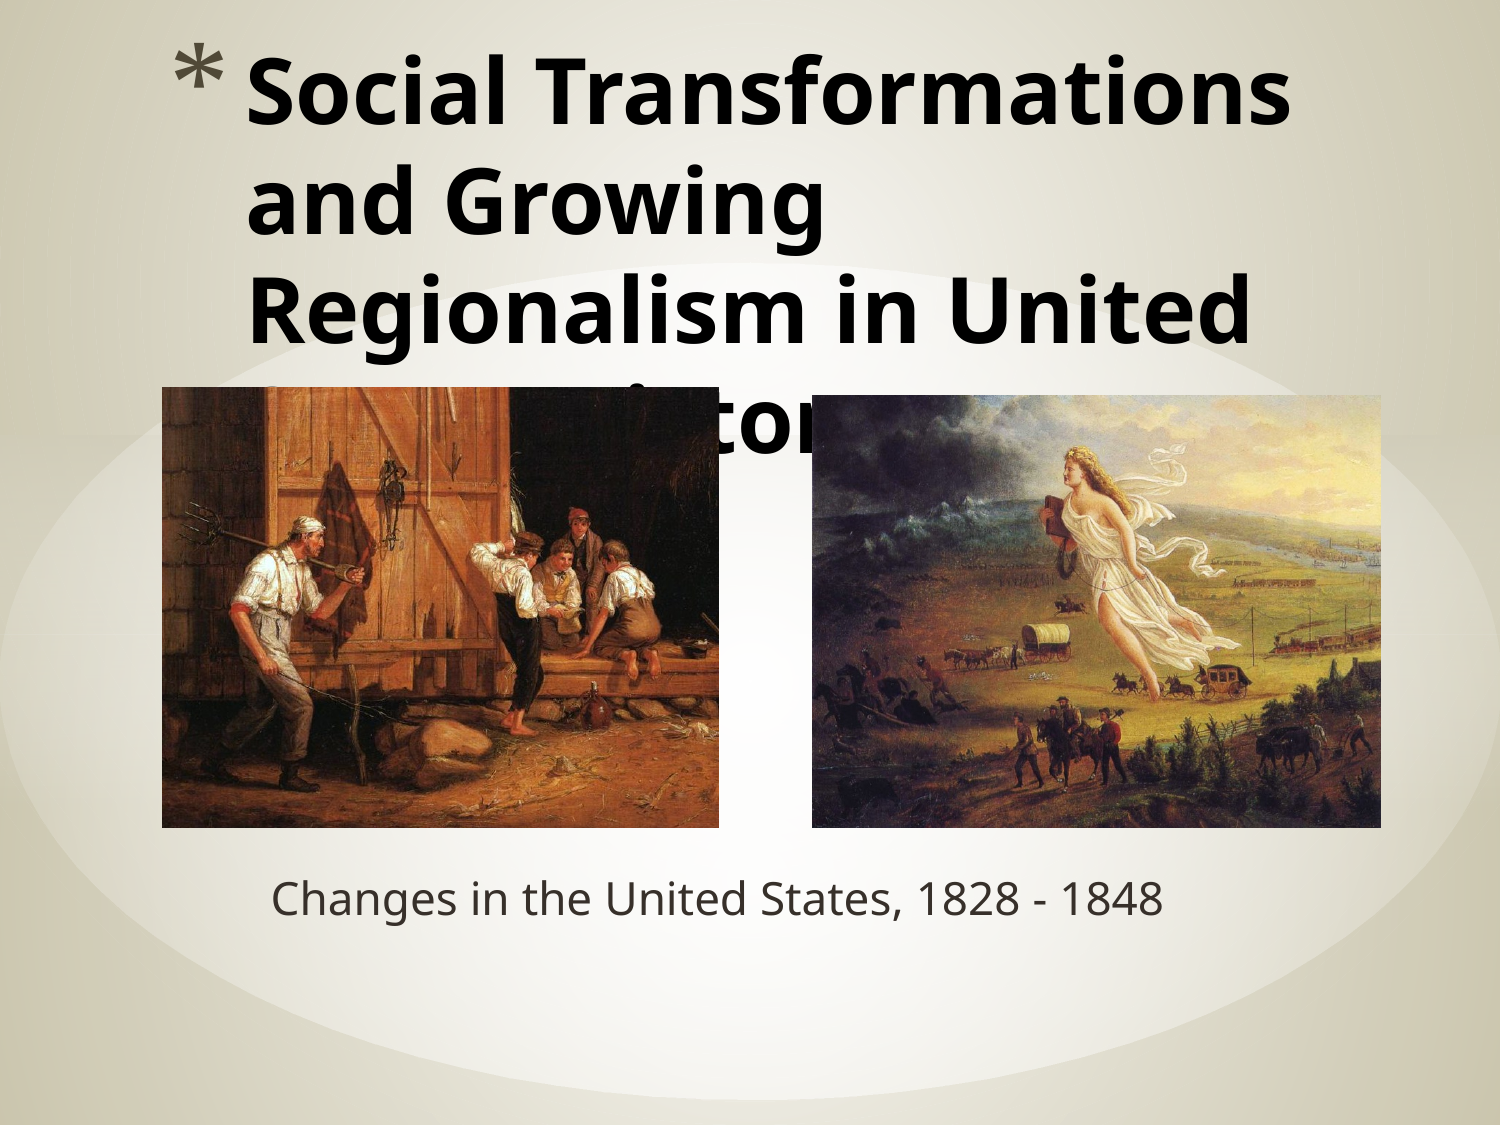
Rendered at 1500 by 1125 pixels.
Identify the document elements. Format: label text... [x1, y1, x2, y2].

picture [812, 395, 1381, 828]
picture [162, 387, 719, 828]
subtitle Changes in the United States, 1828 - 1848 [255, 862, 1181, 1008]
title Social Transformations and Growing Regionalism in United States History [125, 24, 1350, 625]
